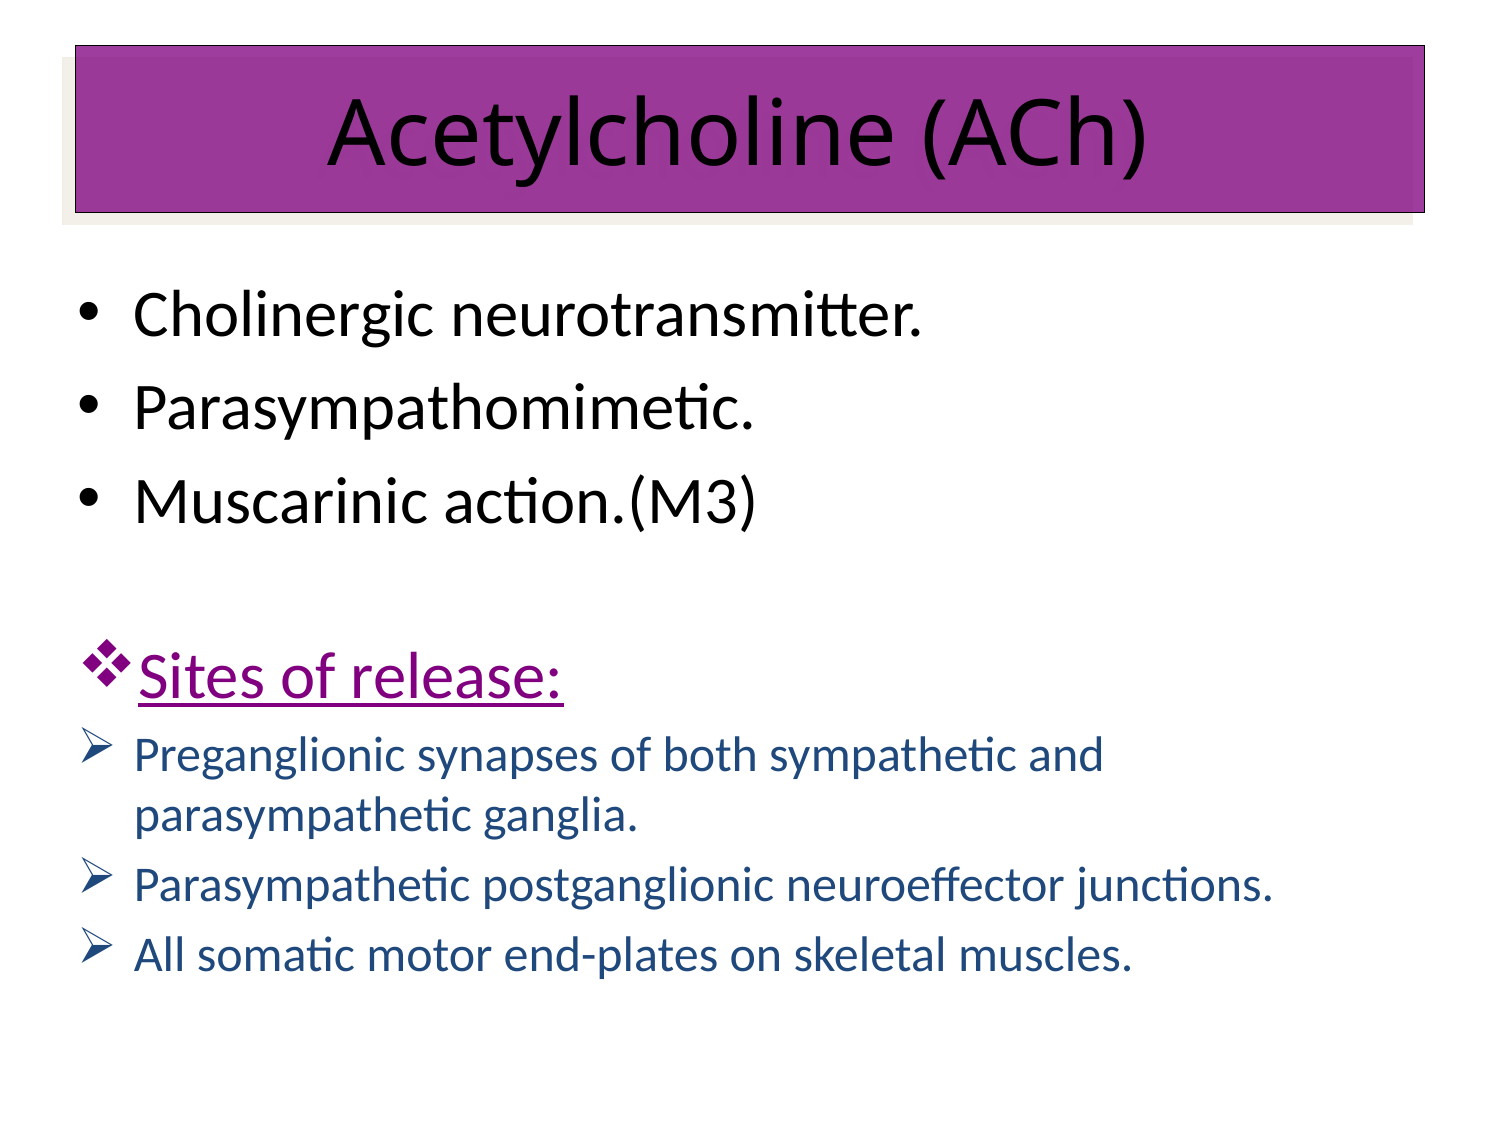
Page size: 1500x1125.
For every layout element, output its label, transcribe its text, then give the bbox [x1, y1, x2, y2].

list Cholinergic neurotransmitter. Parasympathomimetic. Muscarinic action.(M3) Sites of release: Preganglionic synapses of both sympathetic and parasympathetic ganglia. Parasympathetic postganglionic neuroeffector junctions. All somatic motor end-plates on skeletal muscles. [62, 262, 1425, 1063]
title Acetylcholine (ACh) [75, 45, 1425, 213]
